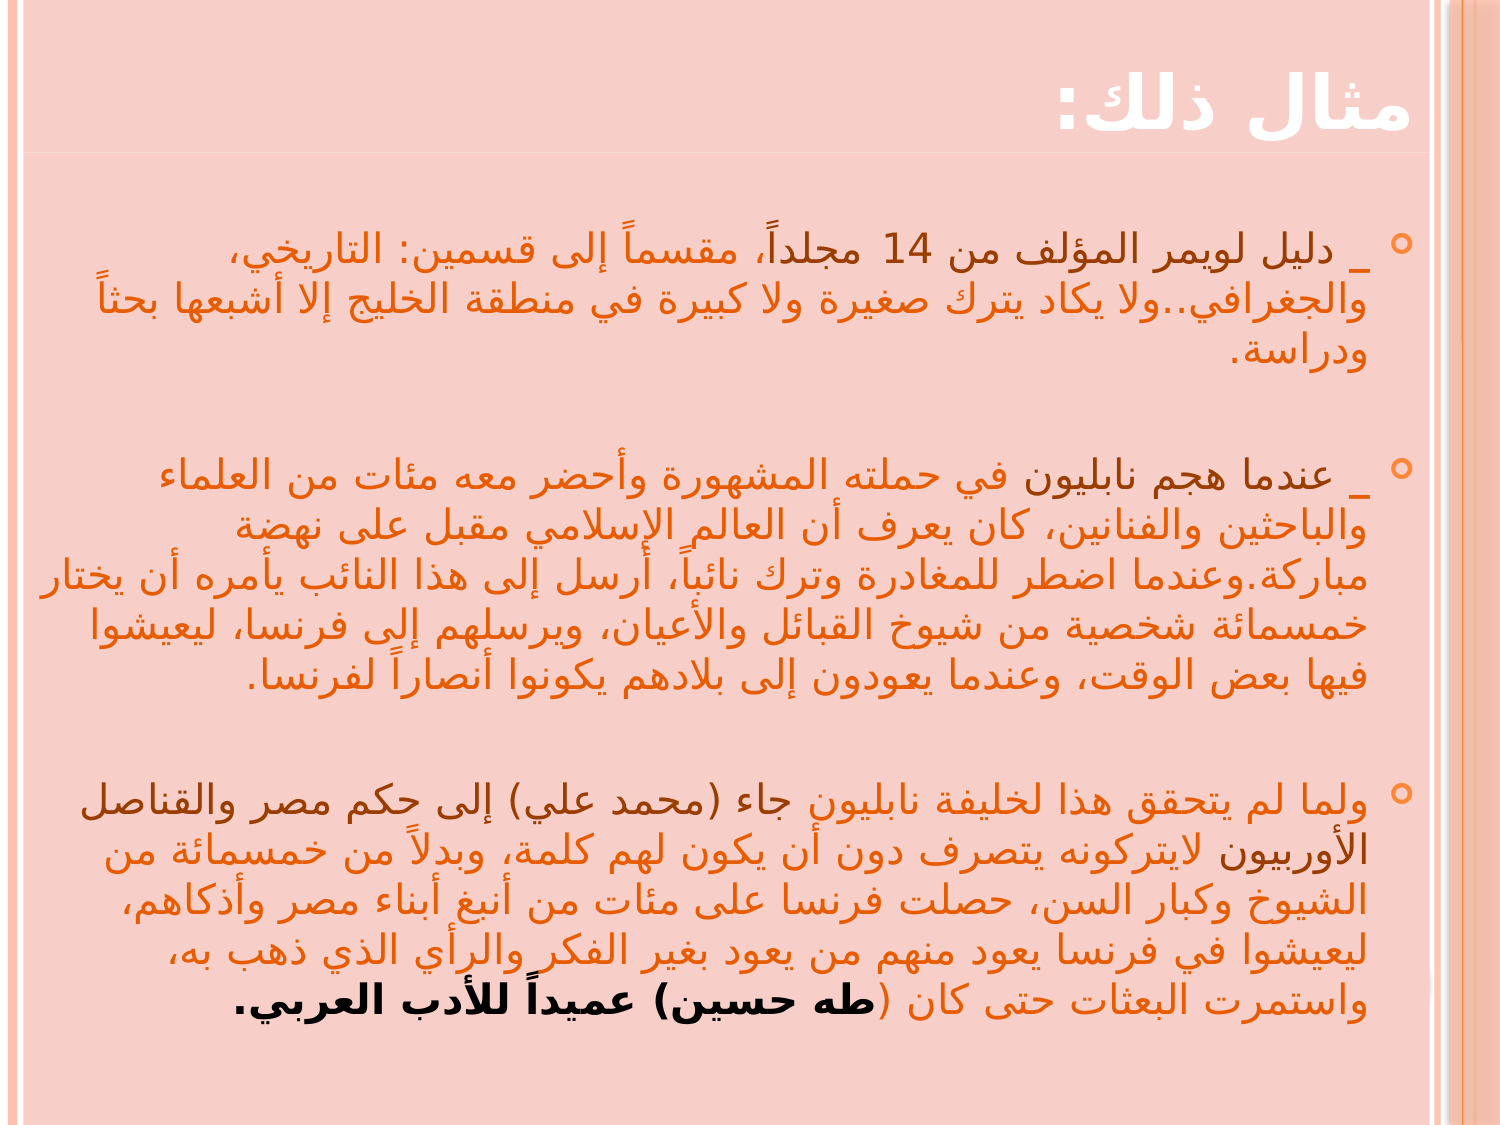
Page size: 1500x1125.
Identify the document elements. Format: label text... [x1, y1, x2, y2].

title مثال ذلك: [23, 0, 1430, 152]
list _ دليل لويمر المؤلف من 14 مجلداً، مقسماً إلى قسمين: التاريخي، والجغرافي..ولا يكاد يترك صغيرة ولا كبيرة في منطقة الخليج إلا أشبعها بحثاً ودراسة. _ عندما هجم نابليون في حملته المشهورة وأحضر معه مئات من العلماء والباحثين والفنانين، كان يعرف أن العالم الإسلامي مقبل على نهضة مباركة.وعندما اضطر للمغادرة وترك نائباً، أرسل إلى هذا النائب يأمره أن يختار خمسمائة شخصية من شيوخ القبائل والأعيان، ويرسلهم إلى فرنسا، ليعيشوا فيها بعض الوقت، وعندما يعودون إلى بلادهم يكونوا أنصاراً لفرنسا. ولما لم يتحقق هذا لخليفة نابليون جاء (محمد علي) إلى حكم مصر والقناصل الأوربيون لايتركونه يتصرف دون أن يكون لهم كلمة، وبدلاً من خمسمائة من الشيوخ وكبار السن، حصلت فرنسا على مئات من أنبغ أبناء مصر وأذكاهم، ليعيشوا في فرنسا يعود منهم من يعود بغير الفكر والرأي الذي ذهب به، واستمرت البعثات حتى كان (طه حسين) عميداً للأدب العربي. [23, 152, 1430, 1125]
